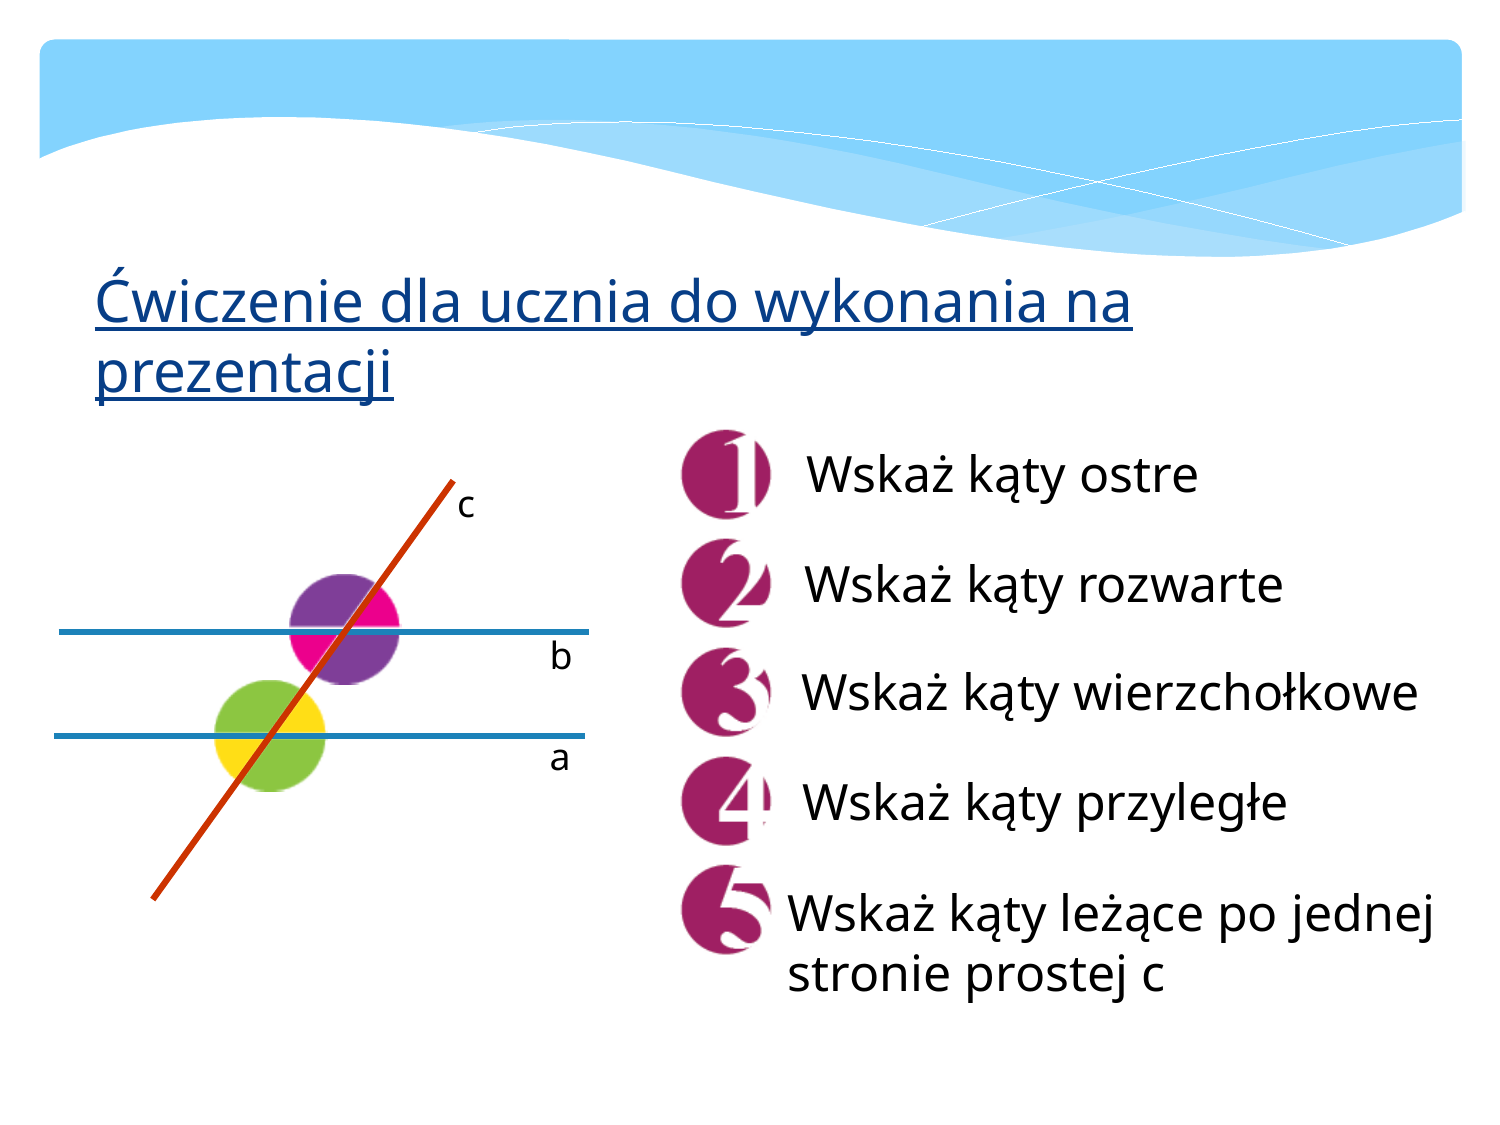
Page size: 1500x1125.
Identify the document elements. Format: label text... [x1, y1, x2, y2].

text_box Wskaż kąty rozwarte [789, 545, 1300, 621]
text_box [53, 472, 590, 900]
text_box Wskaż kąty ostre [791, 434, 1215, 510]
text_box Wskaż kąty przyległe [788, 762, 1304, 838]
text_box Wskaż kąty wierzchołkowe [786, 653, 1435, 728]
title Ćwiczenie dla ucznia do wykonania na prezentacji [79, 256, 1380, 356]
text_box Wskaż kąty leżące po jednej stronie prostej c [772, 874, 1464, 1009]
picture [678, 413, 777, 986]
